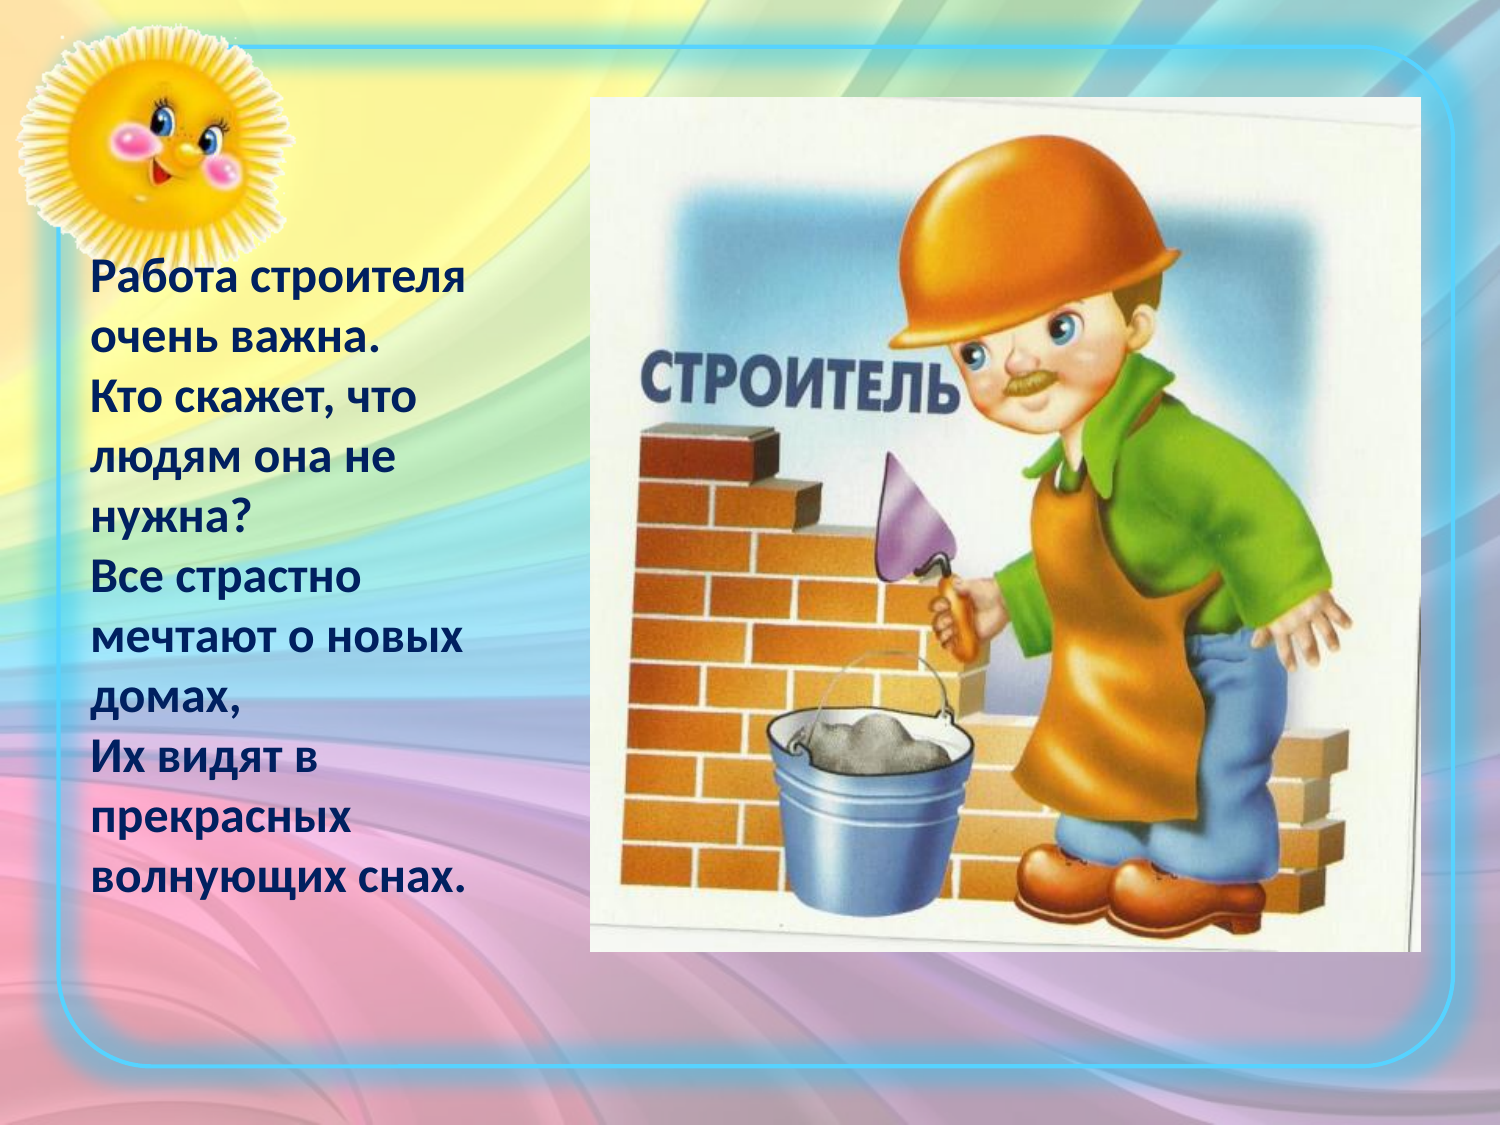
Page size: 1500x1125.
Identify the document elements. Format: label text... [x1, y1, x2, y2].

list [590, 97, 1421, 953]
list Работа строителя очень важна. Кто скажет, что людям она не нужна? Все страстно мечтают о новых домах, Их видят в прекрасных волнующих снах. [75, 235, 569, 1005]
picture [11, 11, 340, 340]
